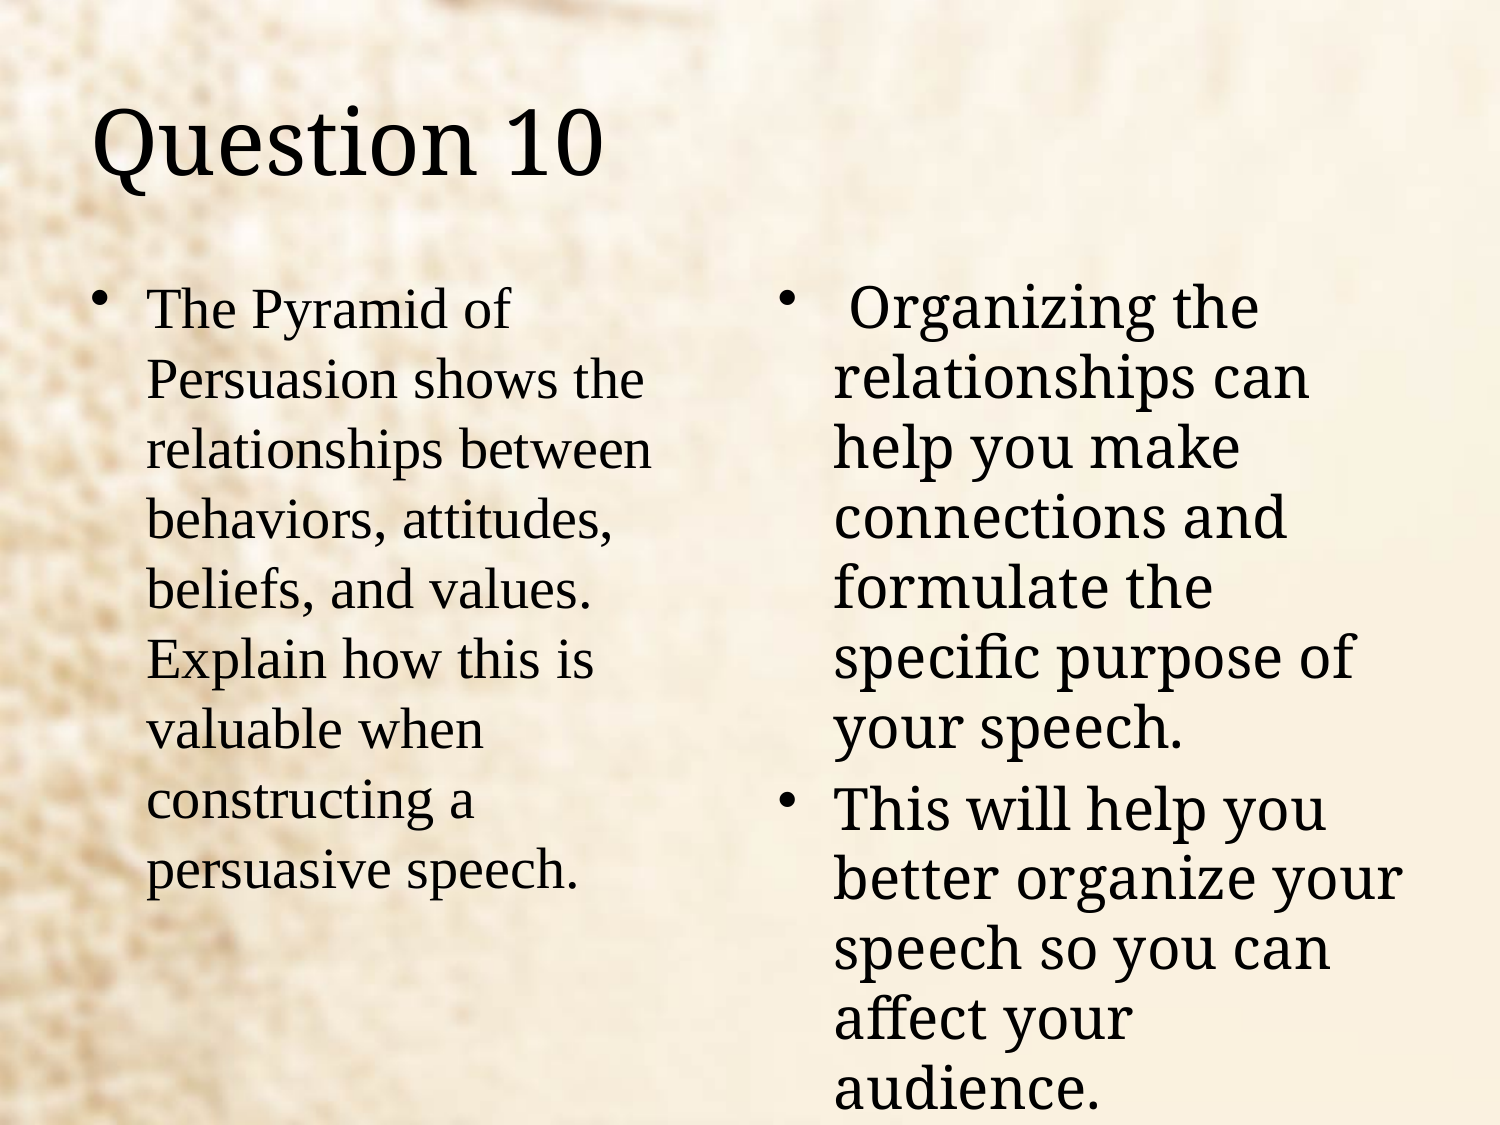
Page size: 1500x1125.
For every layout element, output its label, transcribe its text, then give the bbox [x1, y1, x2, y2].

list Organizing the relationships can help you make connections and formulate the specific purpose of your speech. This will help you better organize your speech so you can affect your audience. [762, 262, 1426, 1006]
list The Pyramid of Persuasion shows the relationships between behaviors, attitudes, beliefs, and values. Explain how this is valuable when constructing a persuasive speech. [74, 262, 738, 1006]
title Question 10 [74, 44, 1426, 233]
picture [0, 0, 1500, 1125]
